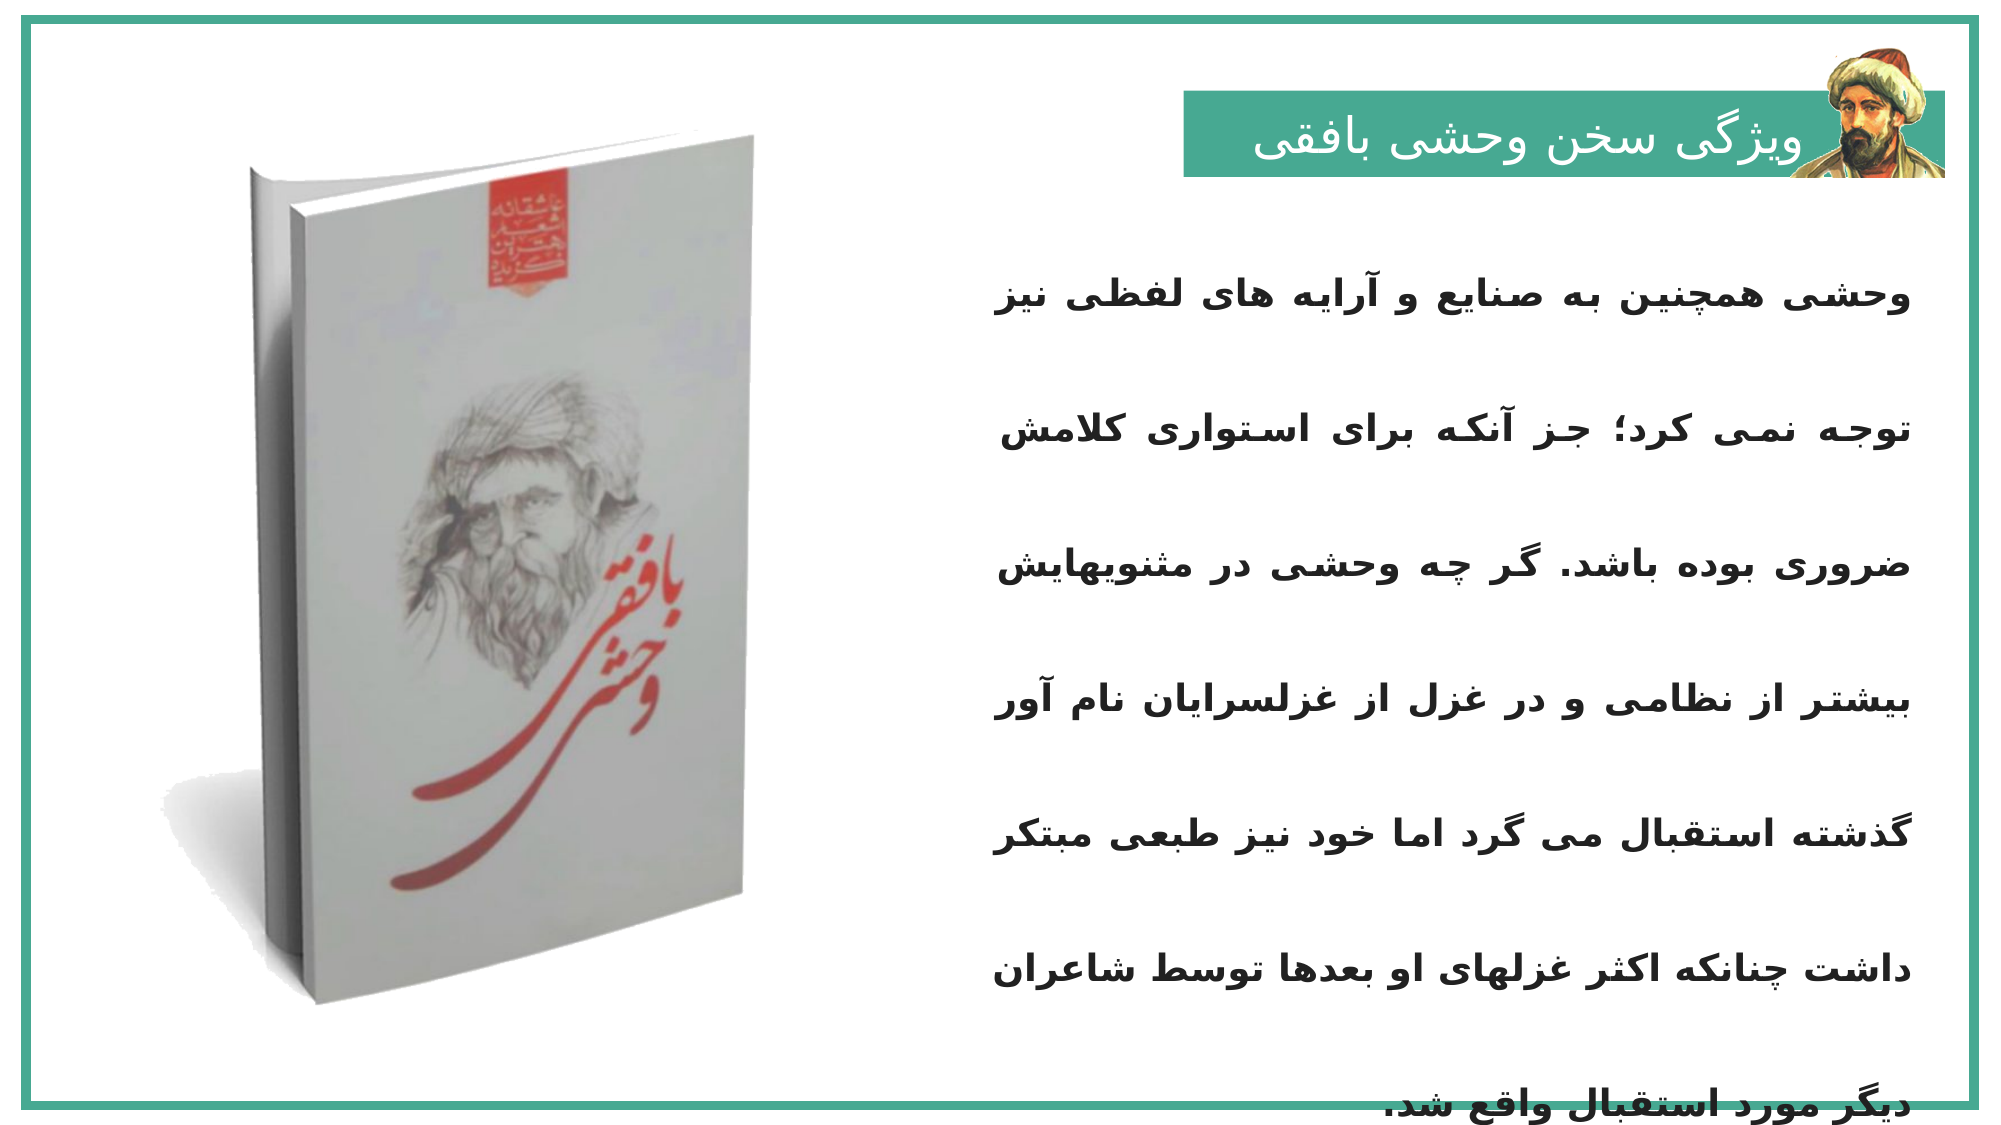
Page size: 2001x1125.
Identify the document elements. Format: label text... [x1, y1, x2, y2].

text_box ویژگی سخن وحشی بافقی [1228, 96, 1829, 171]
picture [72, 88, 822, 1039]
picture [1784, 7, 1945, 178]
text_box وحشی همچنین به صنایع و آرایه های لفظی نیز توجه نمی کرد؛ جز آنکه برای استواری کلامش ضروری بوده باشد. گر چه وحشی در مثنویهایش بیشتر از نظامی و در غزل از غزلسرایان نام آور گذشته استقبال می گرد اما خود نیز طبعی مبتکر داشت چنانکه اکثر غزلهای او بعدها توسط شاعران دیگر مورد استقبال واقع شد. [977, 171, 1927, 1125]
